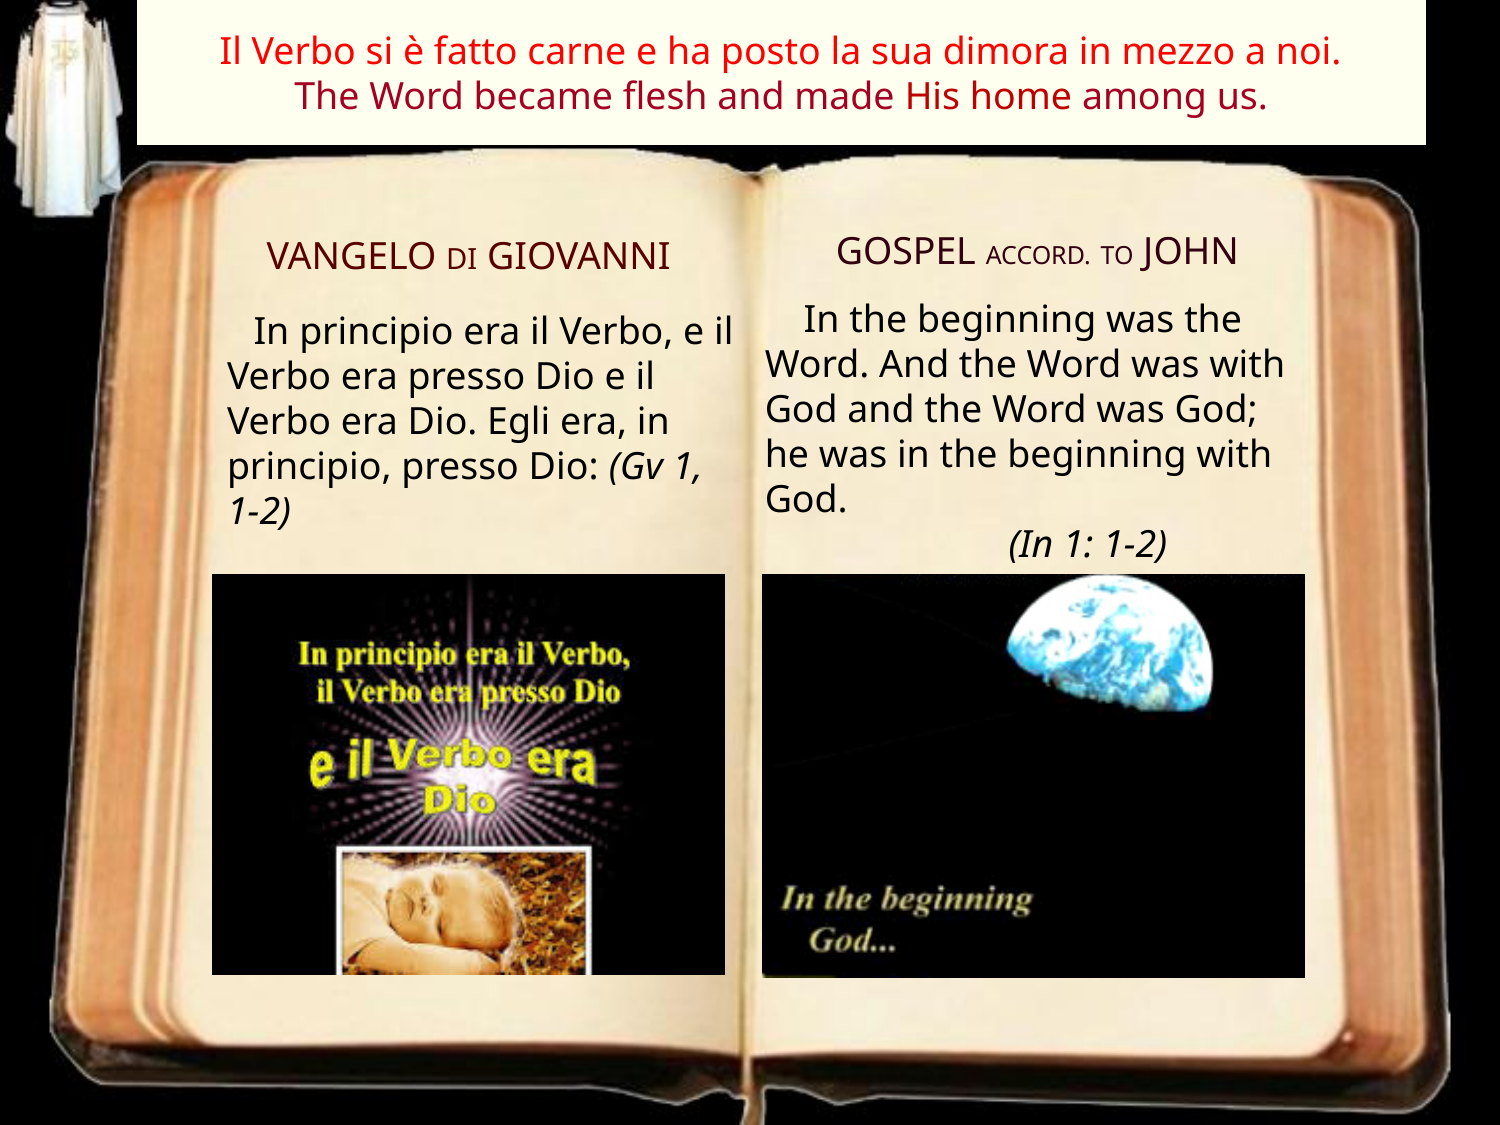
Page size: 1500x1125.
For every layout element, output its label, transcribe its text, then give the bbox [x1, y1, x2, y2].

text_box Il Verbo si è fatto carne e ha posto la sua dimora in mezzo a noi. The Word became flesh and made His home among us. [137, 0, 1425, 145]
text_box In principio era il Verbo, e il Verbo era presso Dio e il Verbo era Dio. Egli era, in principio, presso Dio: (Gv 1, 1-2) [212, 299, 750, 540]
text_box In the beginning was the Word. And the Word was with God and the Word was God; he was in the beginning with God. (In 1: 1-2) [750, 287, 1325, 573]
text_box VANGELO DI GIOVANNI [199, 224, 738, 285]
title GOSPEL ACCORD. TO JOHN [738, 224, 1363, 275]
picture [0, 0, 1500, 1125]
